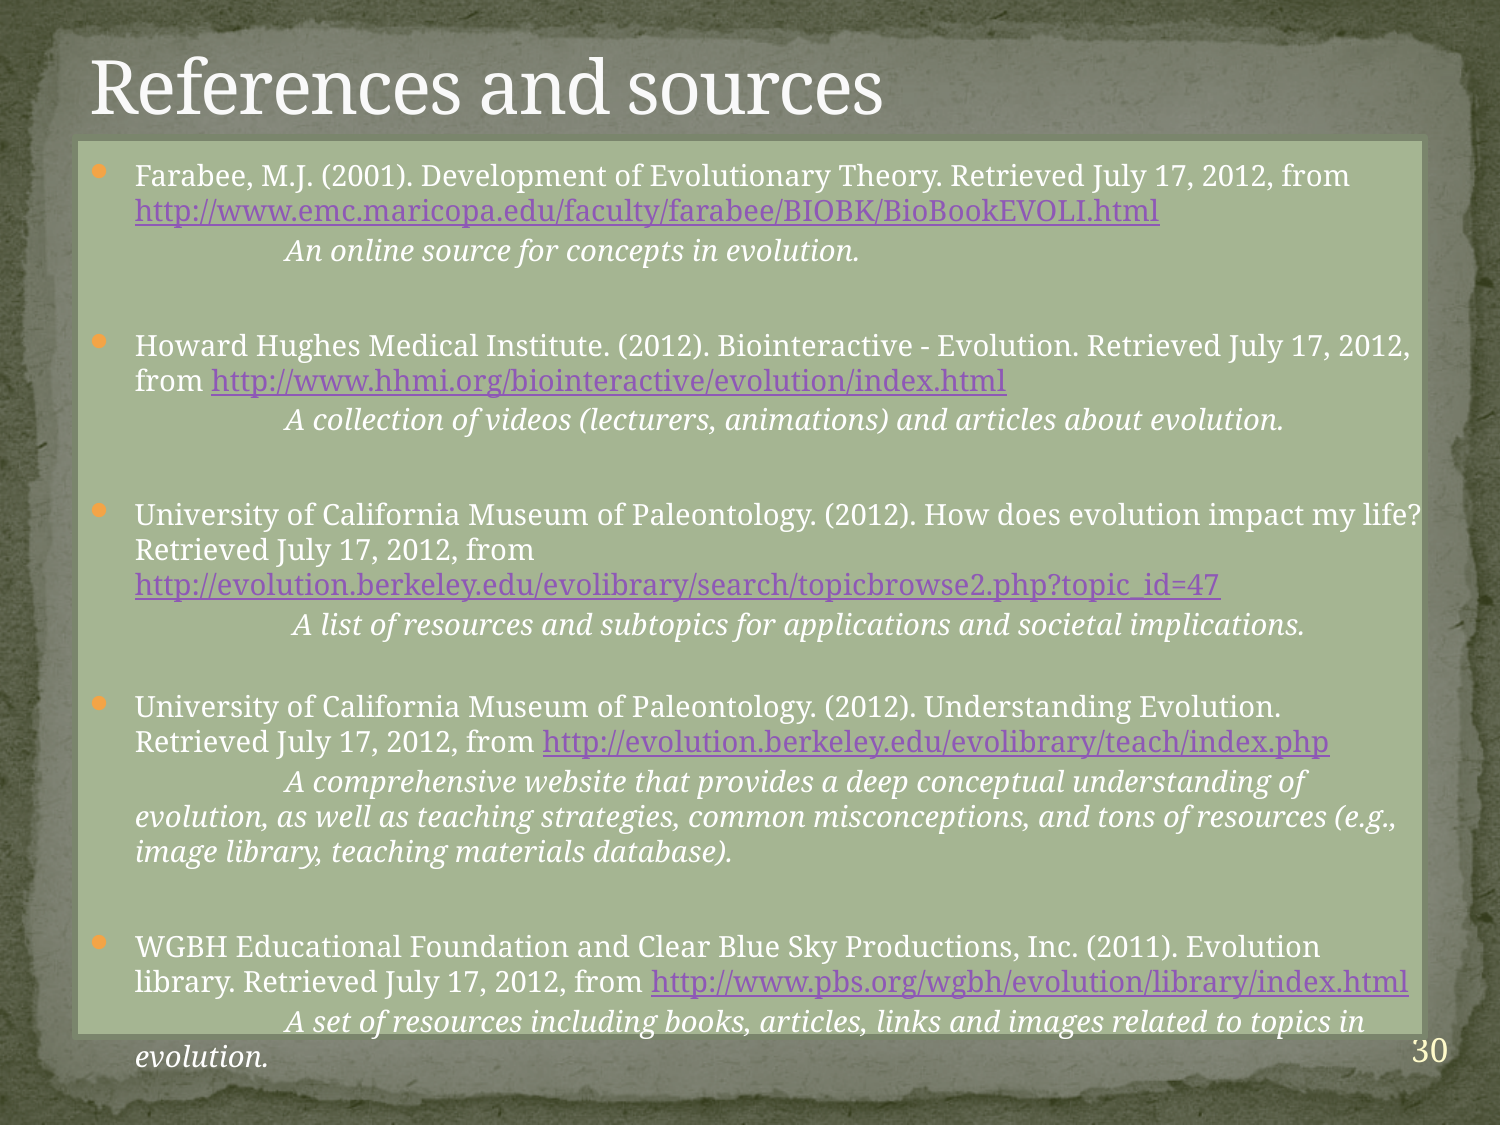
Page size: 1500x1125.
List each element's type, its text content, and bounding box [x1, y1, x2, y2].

text_box [72, 134, 1428, 1040]
title References and sources [74, 24, 1425, 138]
slide_number 30 [1379, 1014, 1480, 1089]
list Farabee, M.J. (2001). Development of Evolutionary Theory. Retrieved July 17, 2012, from http://www.emc.maricopa.edu/faculty/farabee/BIOBK/BioBookEVOLI.html An online source for concepts in evolution. Howard Hughes Medical Institute. (2012). Biointeractive - Evolution. Retrieved July 17, 2012, from http://www.hhmi.org/biointeractive/evolution/index.html A collection of videos (lecturers, animations) and articles about evolution. University of California Museum of Paleontology. (2012). How does evolution impact my life? Retrieved July 17, 2012, from http://evolution.berkeley.edu/evolibrary/search/topicbrowse2.php?topic_id=47 A list of resources and subtopics for applications and societal implications. University of California Museum of Paleontology. (2012). Understanding Evolution. Retrieved July 17, 2012, from http://evolution.berkeley.edu/evolibrary/teach/index.php A comprehensive website that provides a deep conceptual understanding of evolution, as well as teaching strategies, common misconceptions, and tons of resources (e.g., image library, teaching materials database). WGBH Educational Foundation and Clear Blue Sky Productions, Inc. (2011). Evolution library. Retrieved July 17, 2012, from http://www.pbs.org/wgbh/evolution/library/index.html A set of resources including books, articles, links and images related to topics in evolution. [75, 149, 1438, 1025]
